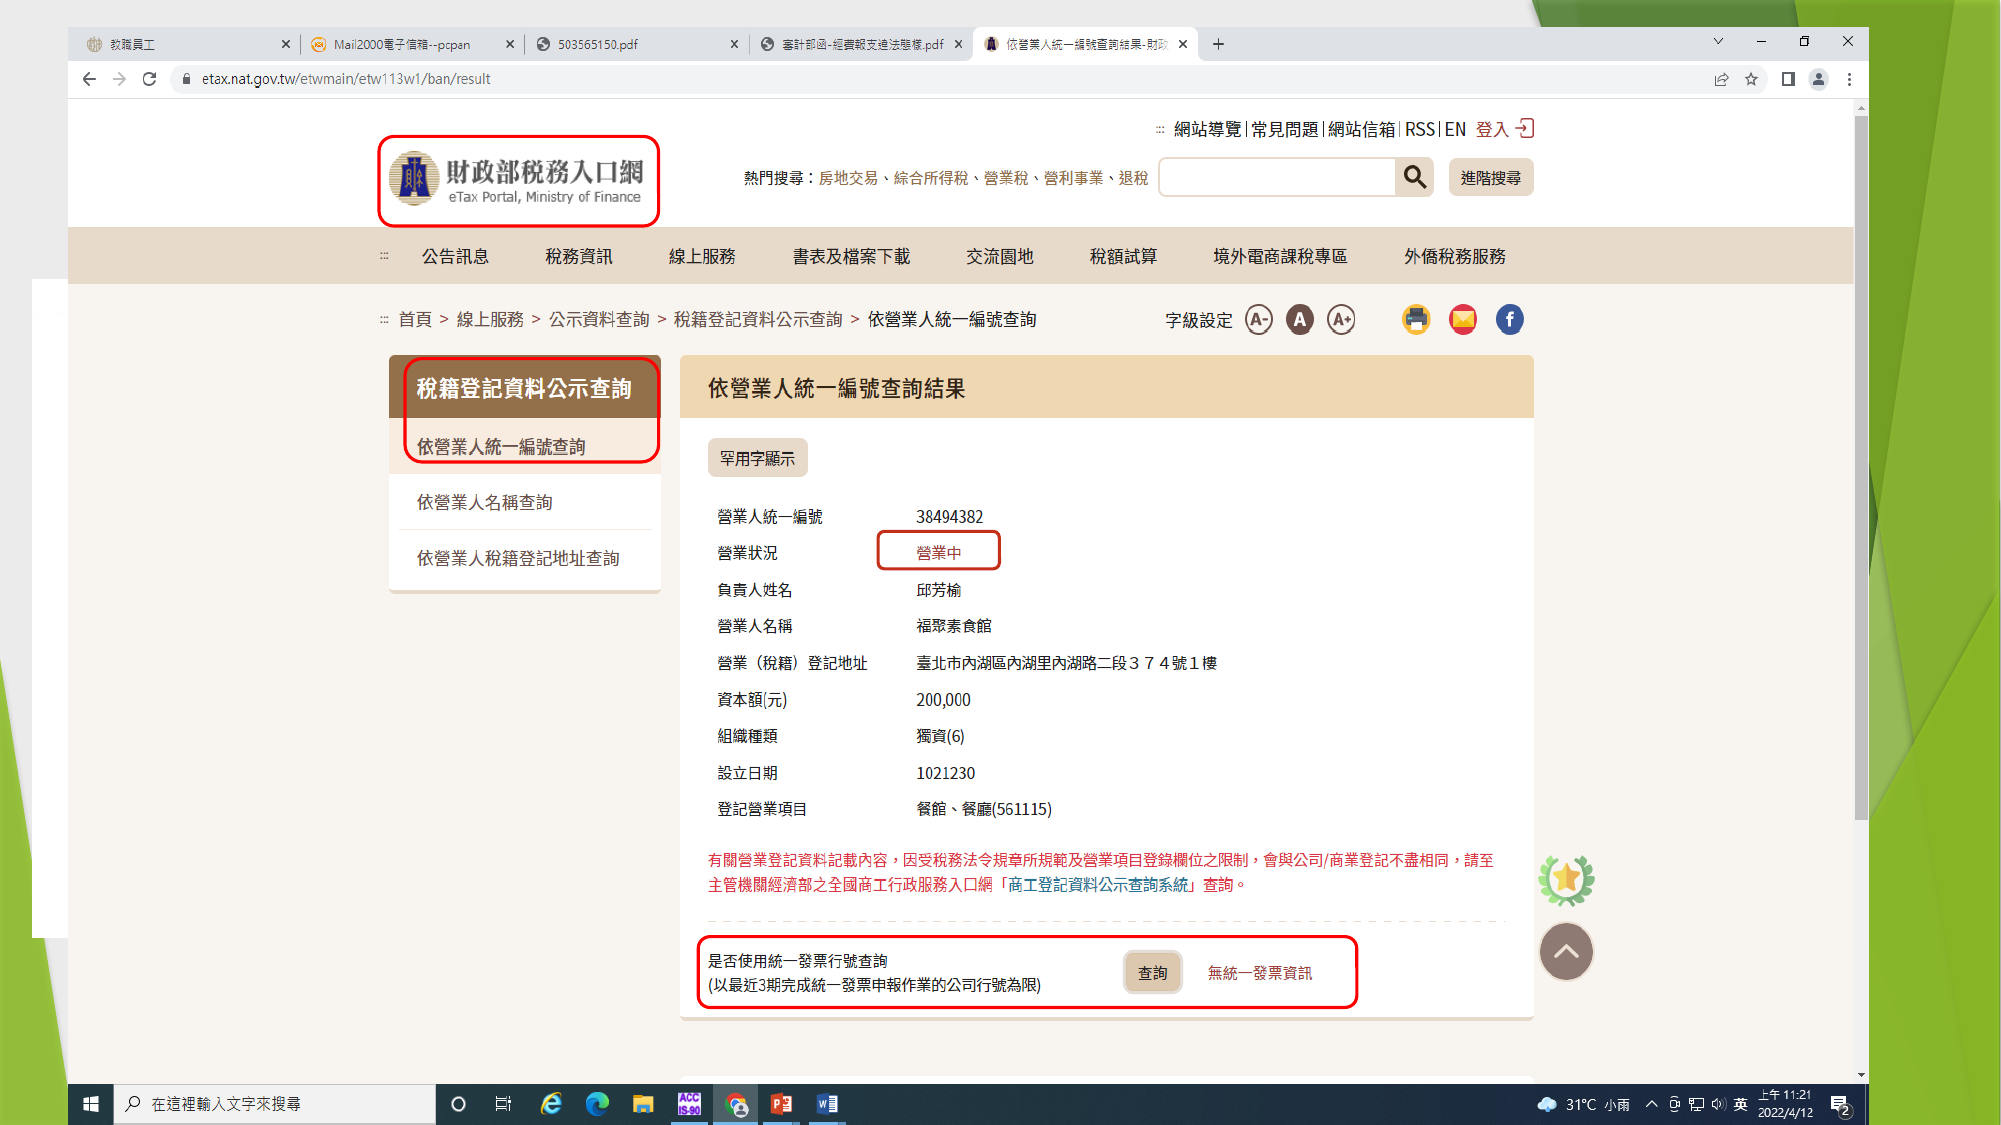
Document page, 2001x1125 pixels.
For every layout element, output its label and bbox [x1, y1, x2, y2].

picture [32, 26, 1870, 1125]
